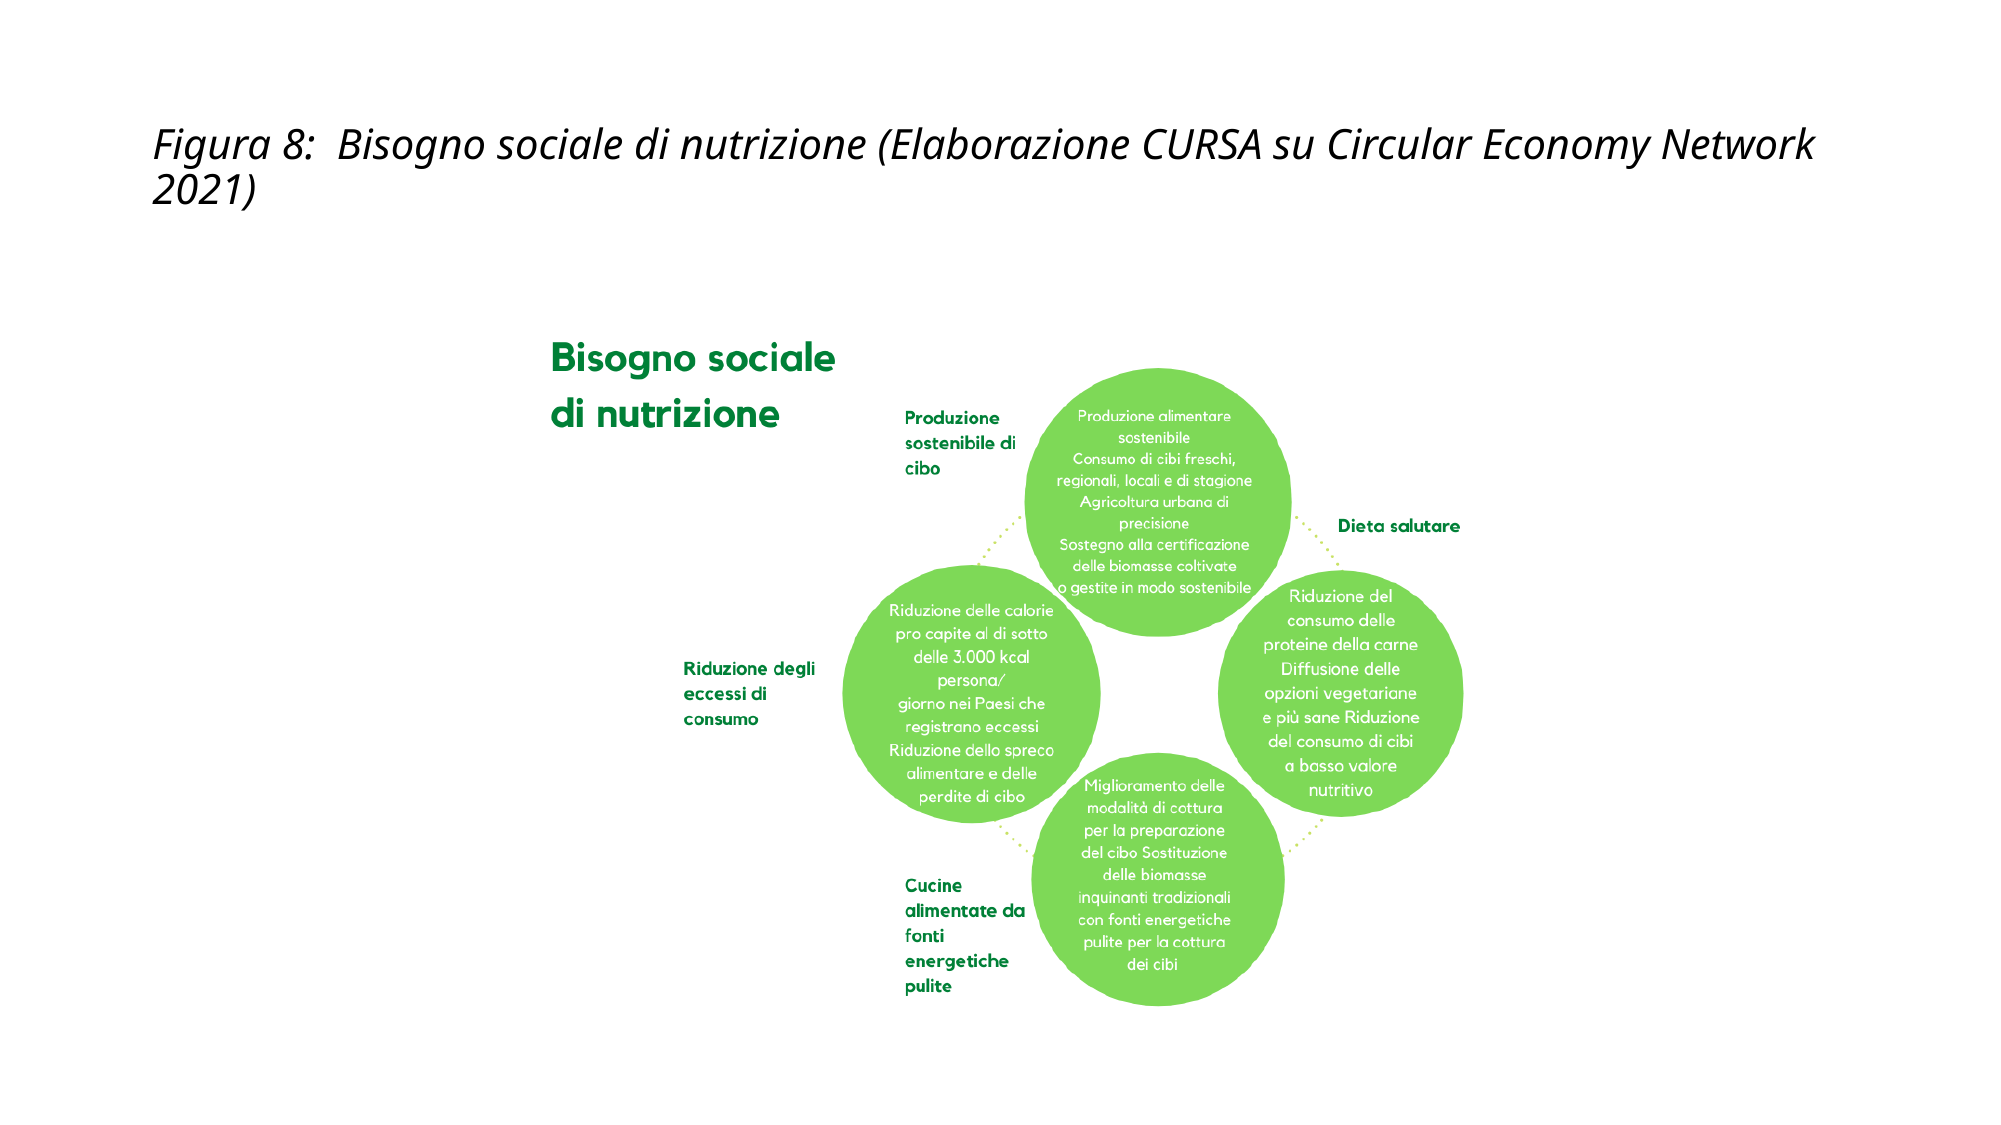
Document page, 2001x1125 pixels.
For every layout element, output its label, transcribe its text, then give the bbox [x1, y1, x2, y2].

title Figura 8: Bisogno sociale di nutrizione (Elaborazione CURSA su Circular Economy Network 2021) [137, 59, 1863, 278]
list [524, 299, 1476, 1014]
